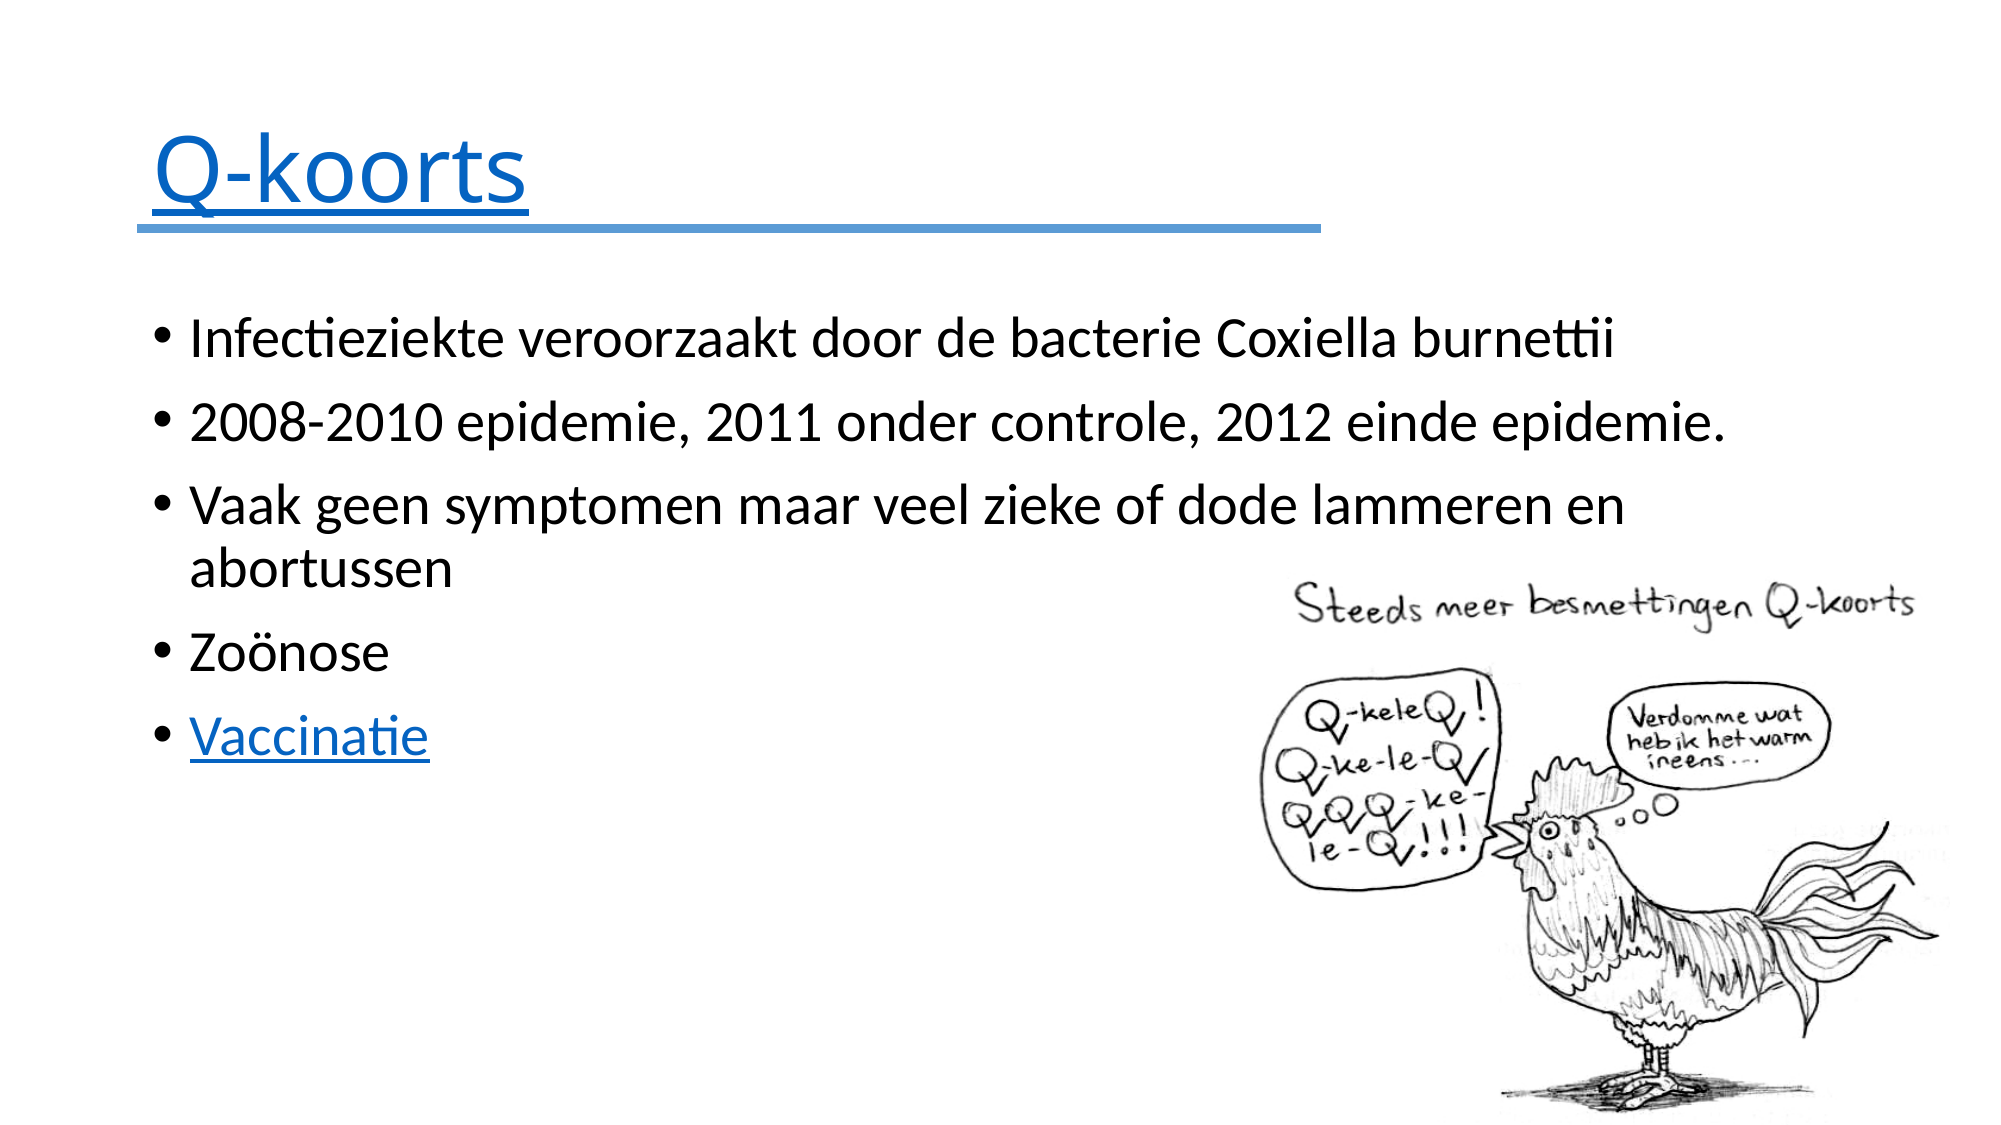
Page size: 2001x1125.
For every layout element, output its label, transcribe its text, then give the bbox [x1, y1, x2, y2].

picture [1257, 564, 1950, 1125]
title Q-koorts [137, 59, 1863, 278]
list Infectieziekte veroorzaakt door de bacterie Coxiella burnettii 2008-2010 epidemie, 2011 onder controle, 2012 einde epidemie. Vaak geen symptomen maar veel zieke of dode lammeren en abortussen Zoönose Vaccinatie [137, 299, 1863, 1014]
